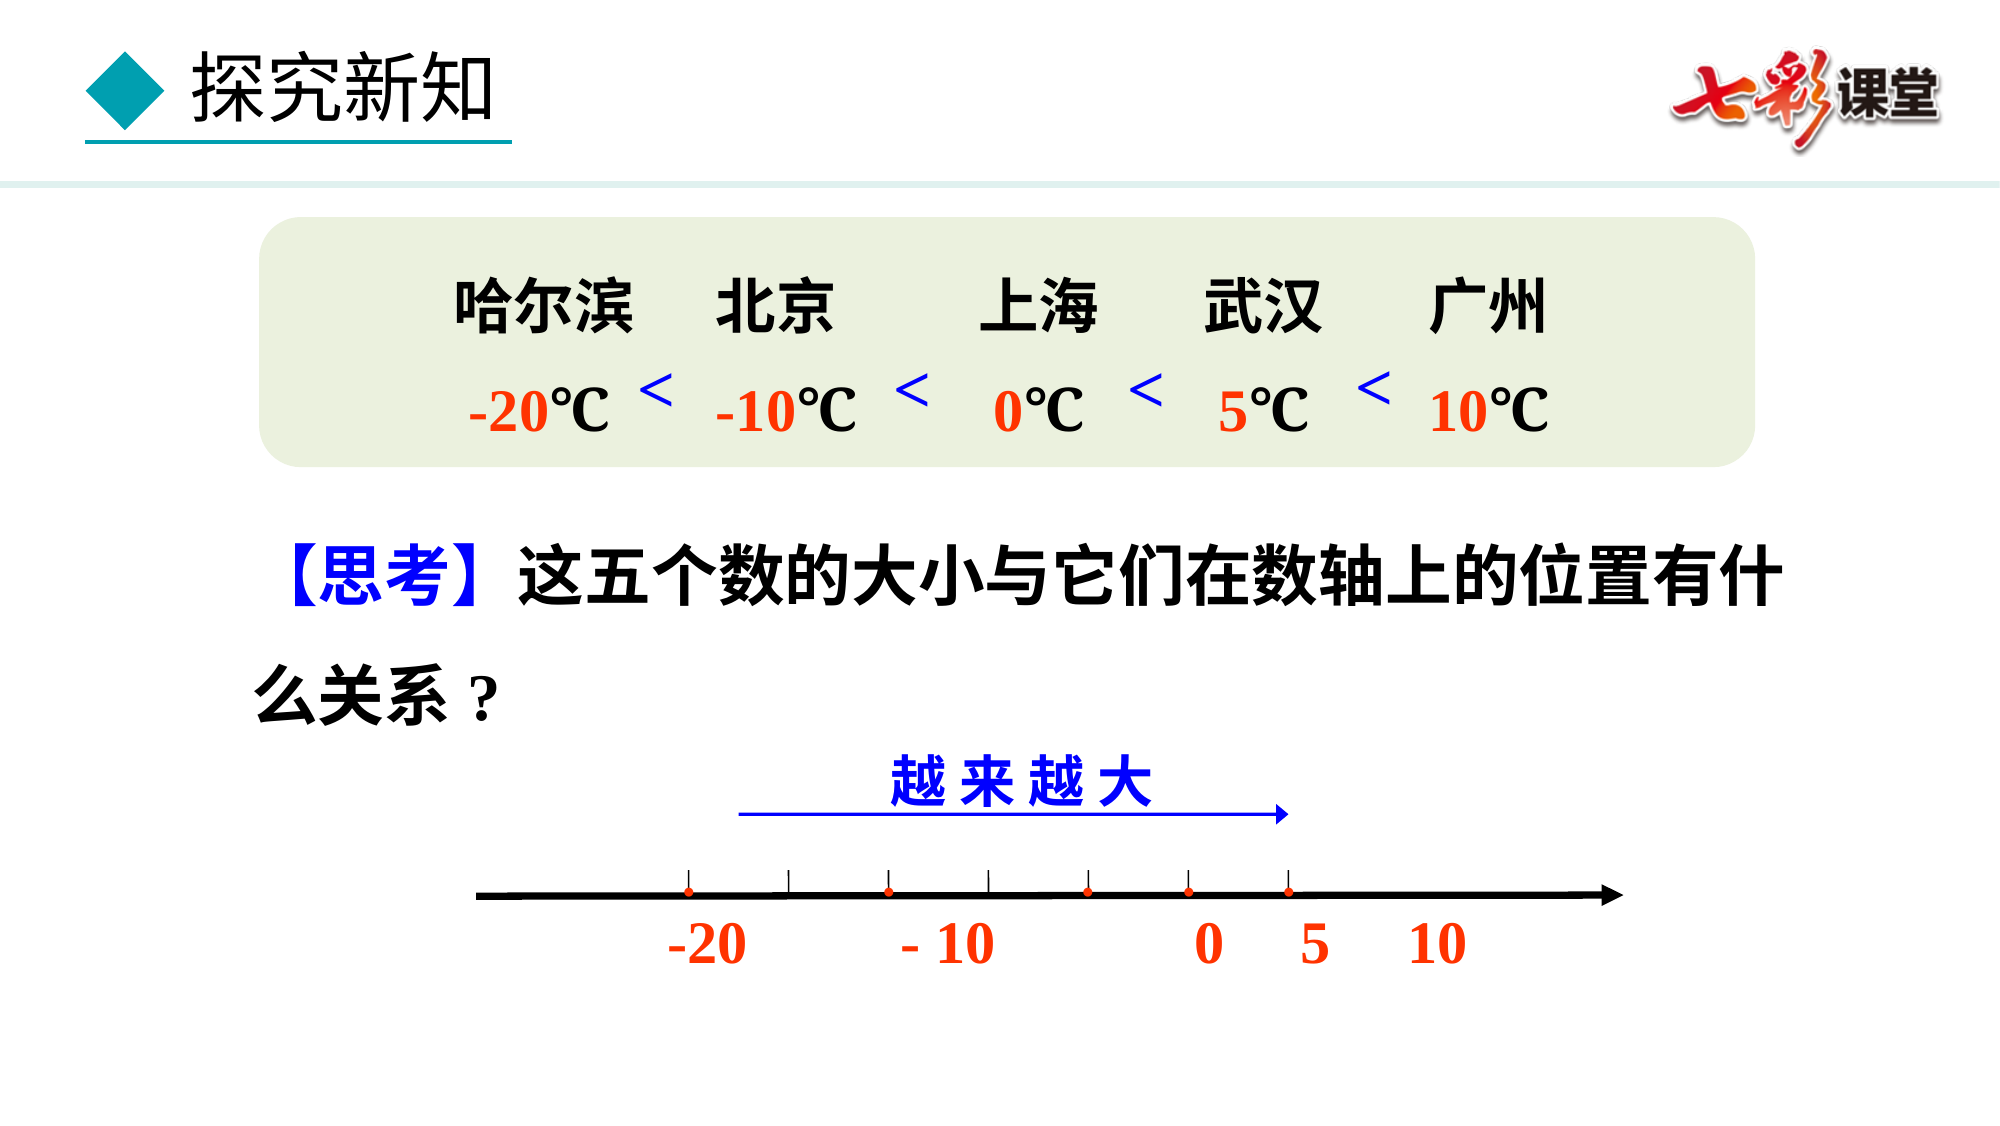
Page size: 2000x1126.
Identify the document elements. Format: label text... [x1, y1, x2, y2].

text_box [475, 869, 1624, 985]
text_box [256, 214, 1758, 470]
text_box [738, 738, 1289, 823]
picture [1666, 42, 1948, 157]
text_box 【思考】这五个数的大小与它们在数轴上的位置有什么关系? [230, 483, 1826, 744]
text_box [438, 260, 1602, 460]
